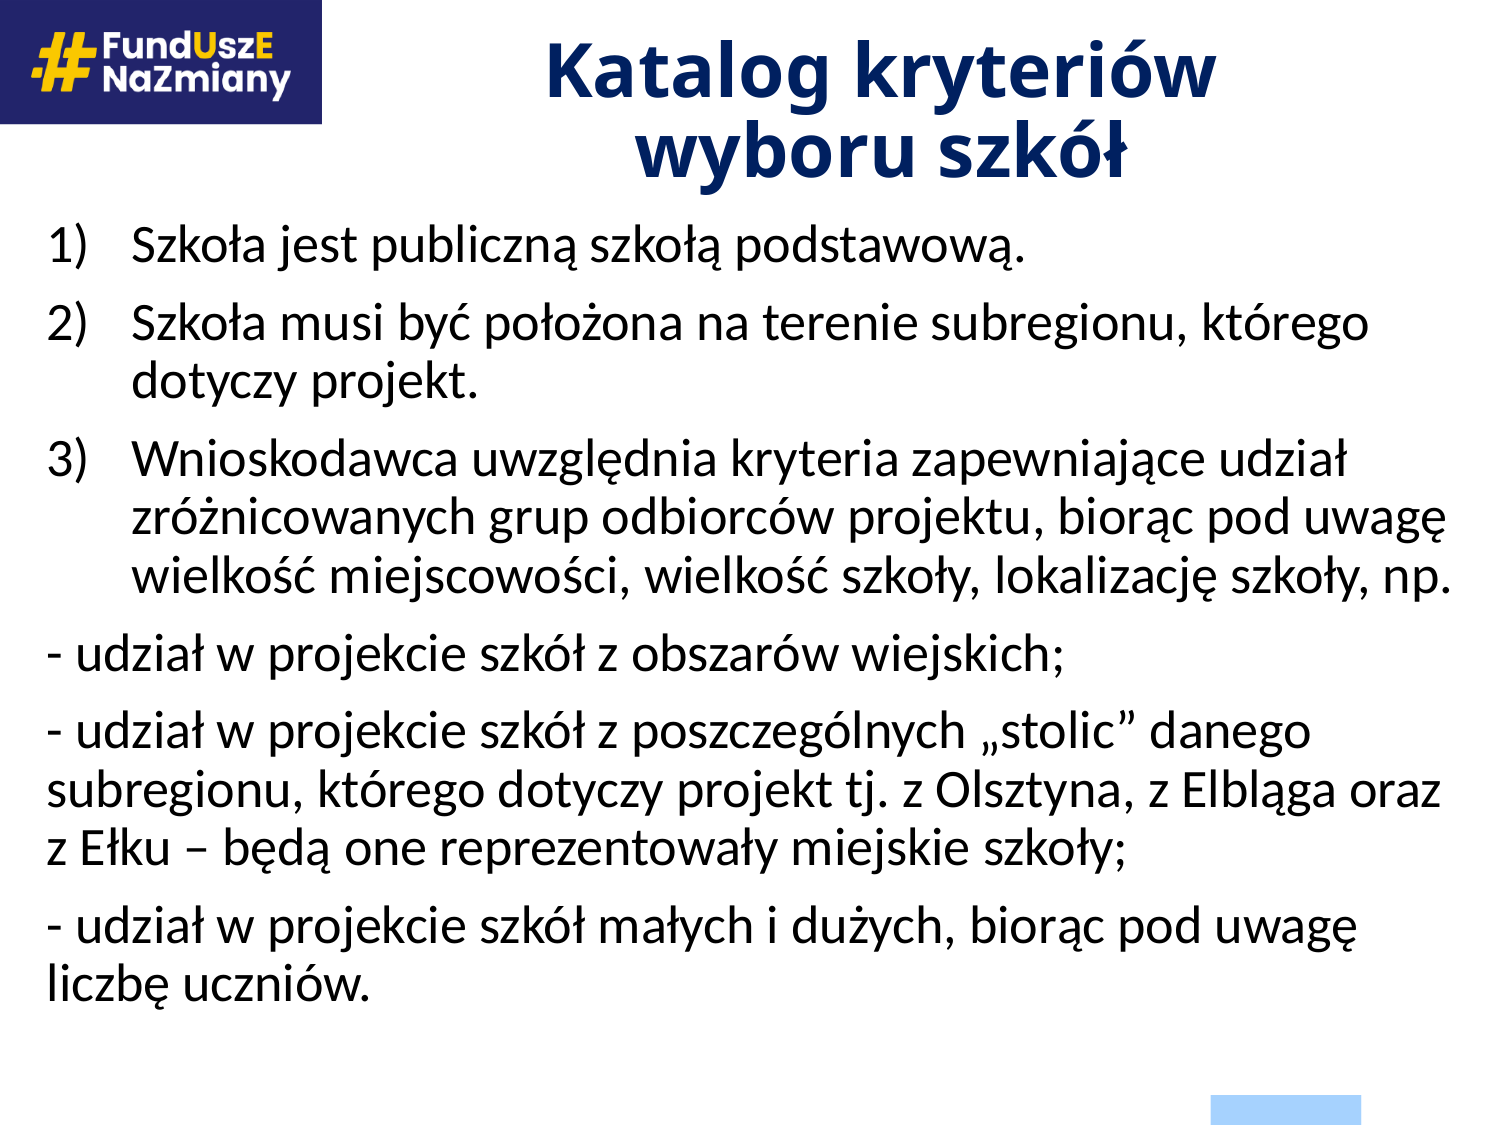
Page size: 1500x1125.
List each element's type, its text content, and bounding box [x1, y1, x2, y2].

picture [0, 0, 1500, 1125]
list Szkoła jest publiczną szkołą podstawową. Szkoła musi być położona na terenie subregionu, którego dotyczy projekt. Wnioskodawca uwzględnia kryteria zapewniające udział zróżnicowanych grup odbiorców projektu, biorąc pod uwagę wielkość miejscowości, wielkość szkoły, lokalizację szkoły, np. - udział w projekcie szkół z obszarów wiejskich; - udział w projekcie szkół z poszczególnych „stolic” danego subregionu, którego dotyczy projekt tj. z Olsztyna, z Elbląga oraz z Ełku – będą one reprezentowały miejskie szkoły; - udział w projekcie szkół małych i dużych, biorąc pod uwagę liczbę uczniów. [31, 208, 1470, 1048]
title Katalog kryteriów wyboru szkół [403, 66, 1359, 160]
